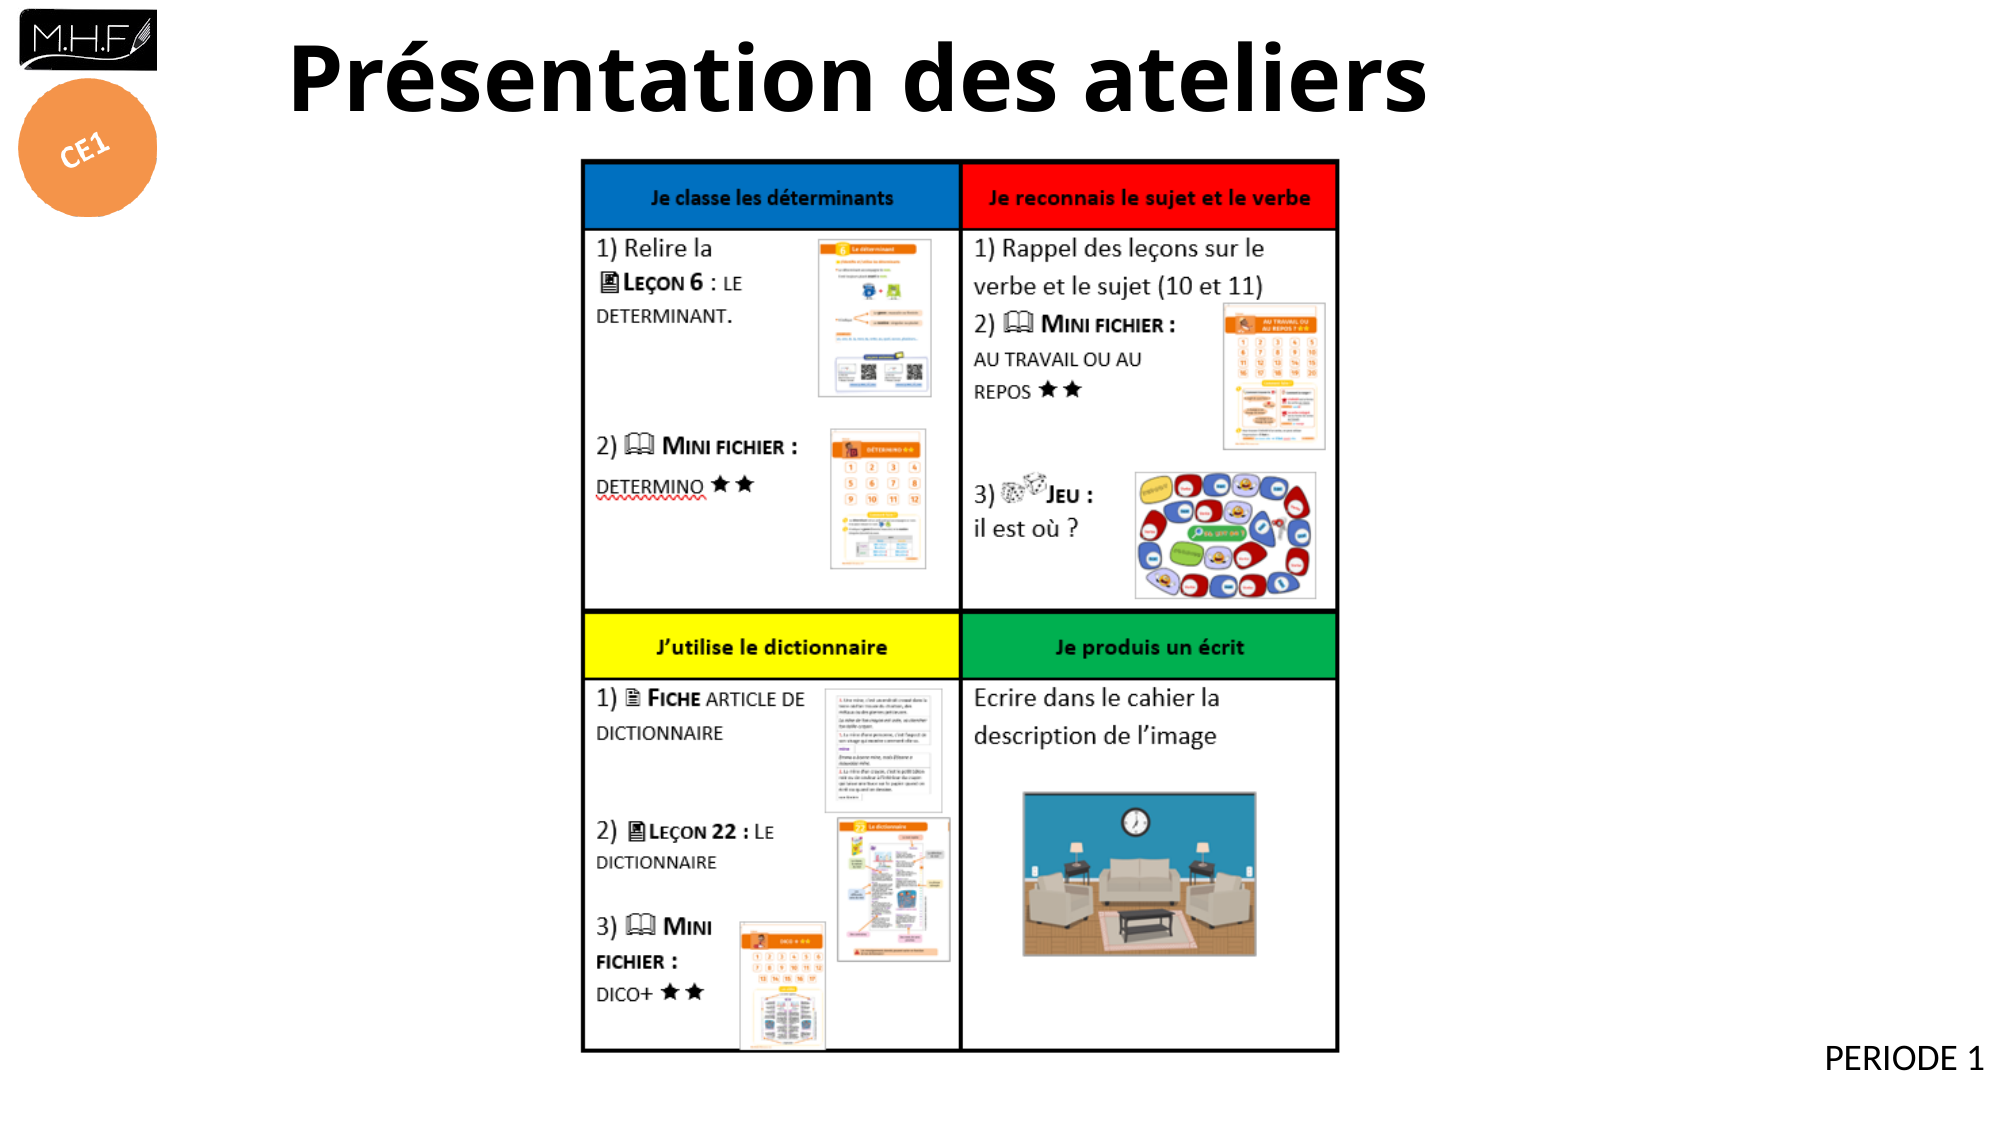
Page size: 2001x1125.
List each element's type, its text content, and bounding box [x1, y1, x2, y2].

picture [16, 7, 157, 74]
picture [573, 147, 1349, 1062]
text_box PERIODE 1 [1540, 1025, 2000, 1085]
picture [18, 78, 157, 218]
title Présentation des ateliers [271, 7, 1818, 156]
